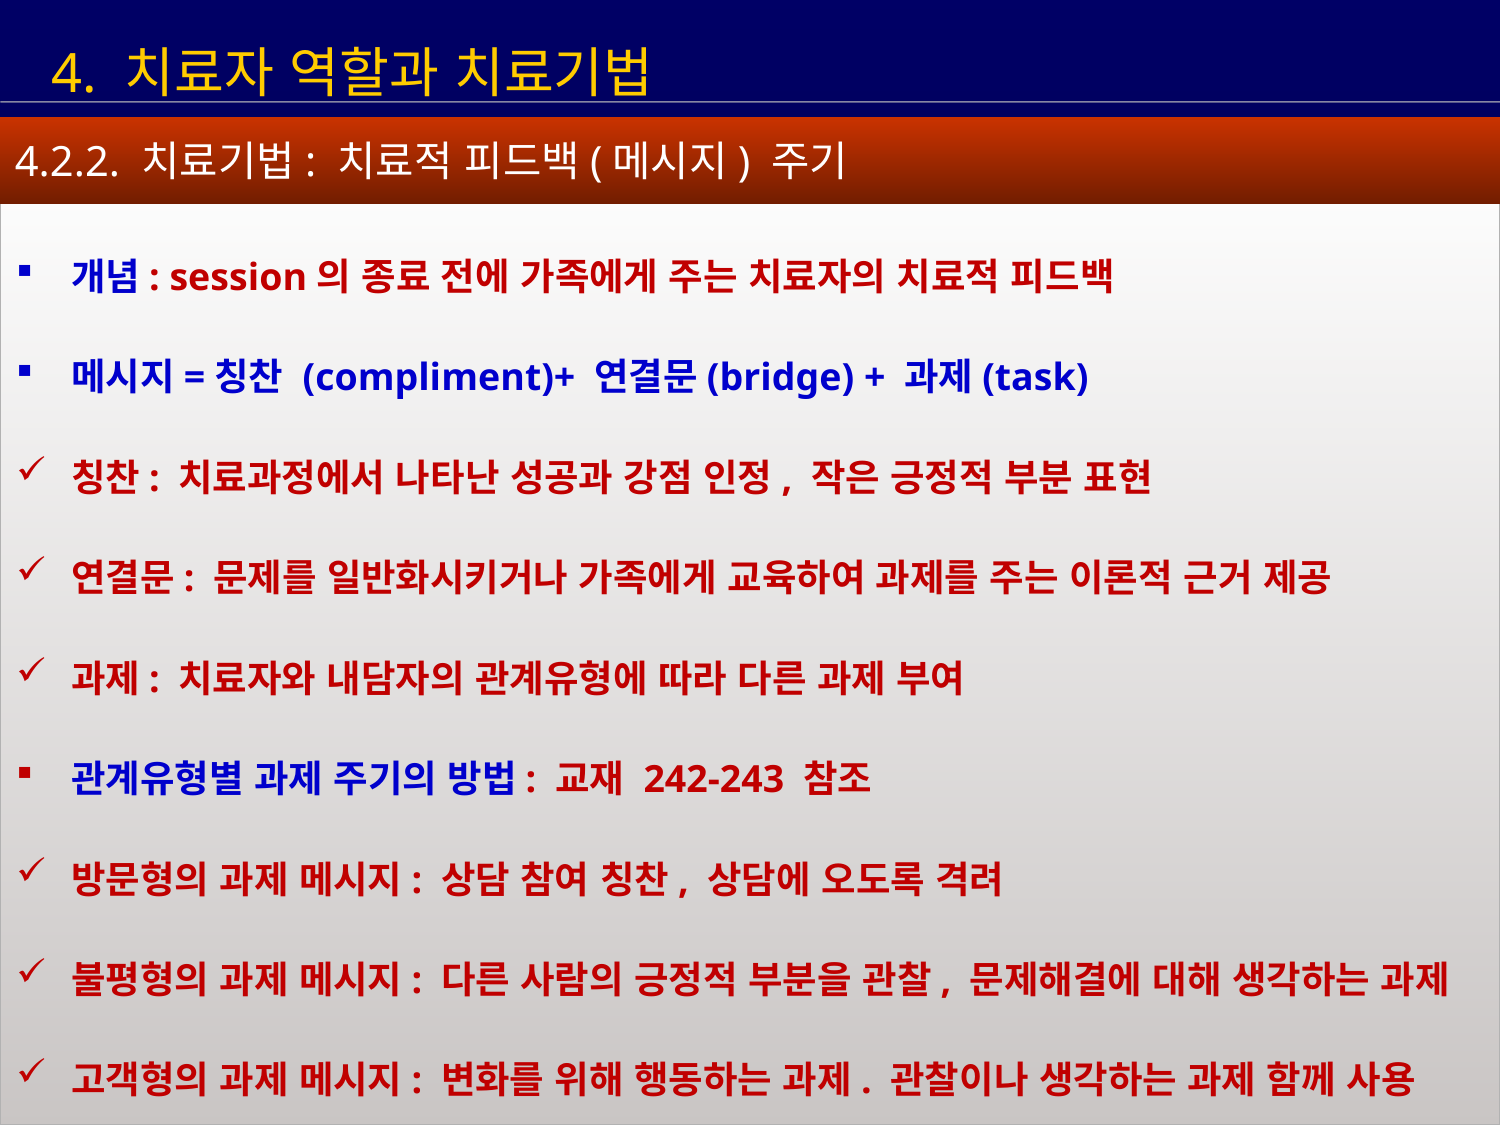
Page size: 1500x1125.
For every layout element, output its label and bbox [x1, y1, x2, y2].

text_box [0, 30, 1500, 1125]
